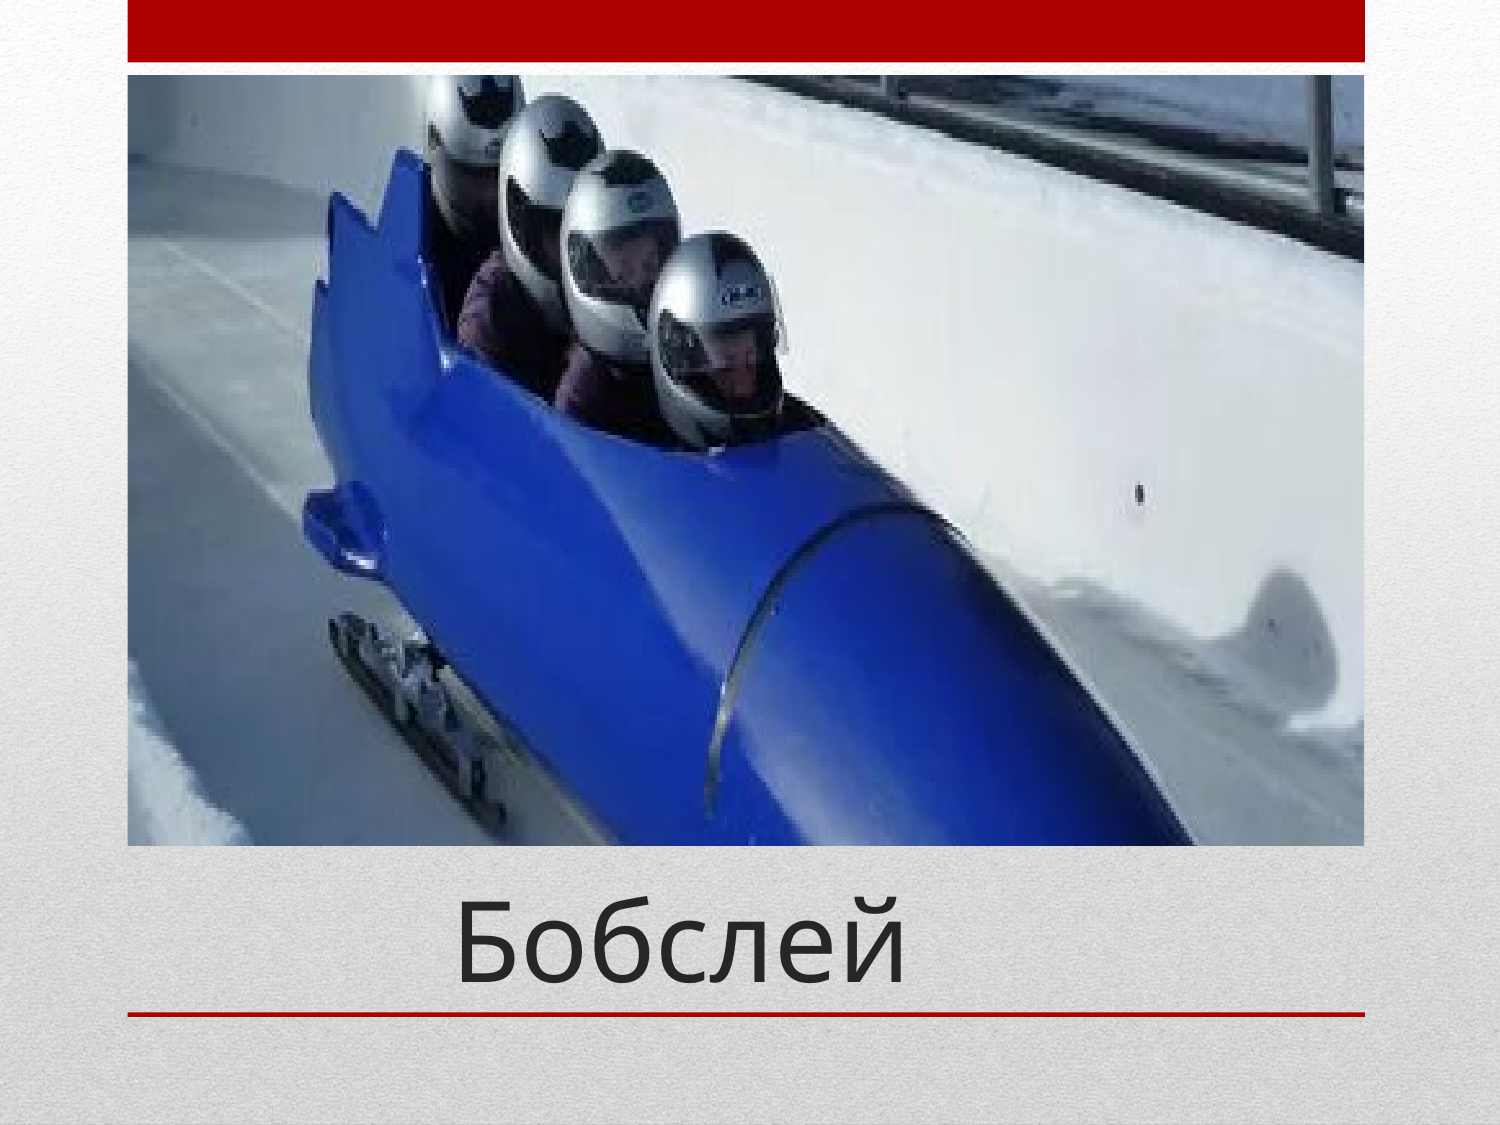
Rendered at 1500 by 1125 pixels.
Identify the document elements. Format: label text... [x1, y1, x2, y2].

title Бобслей [124, 855, 1238, 1013]
picture [126, 74, 1365, 847]
